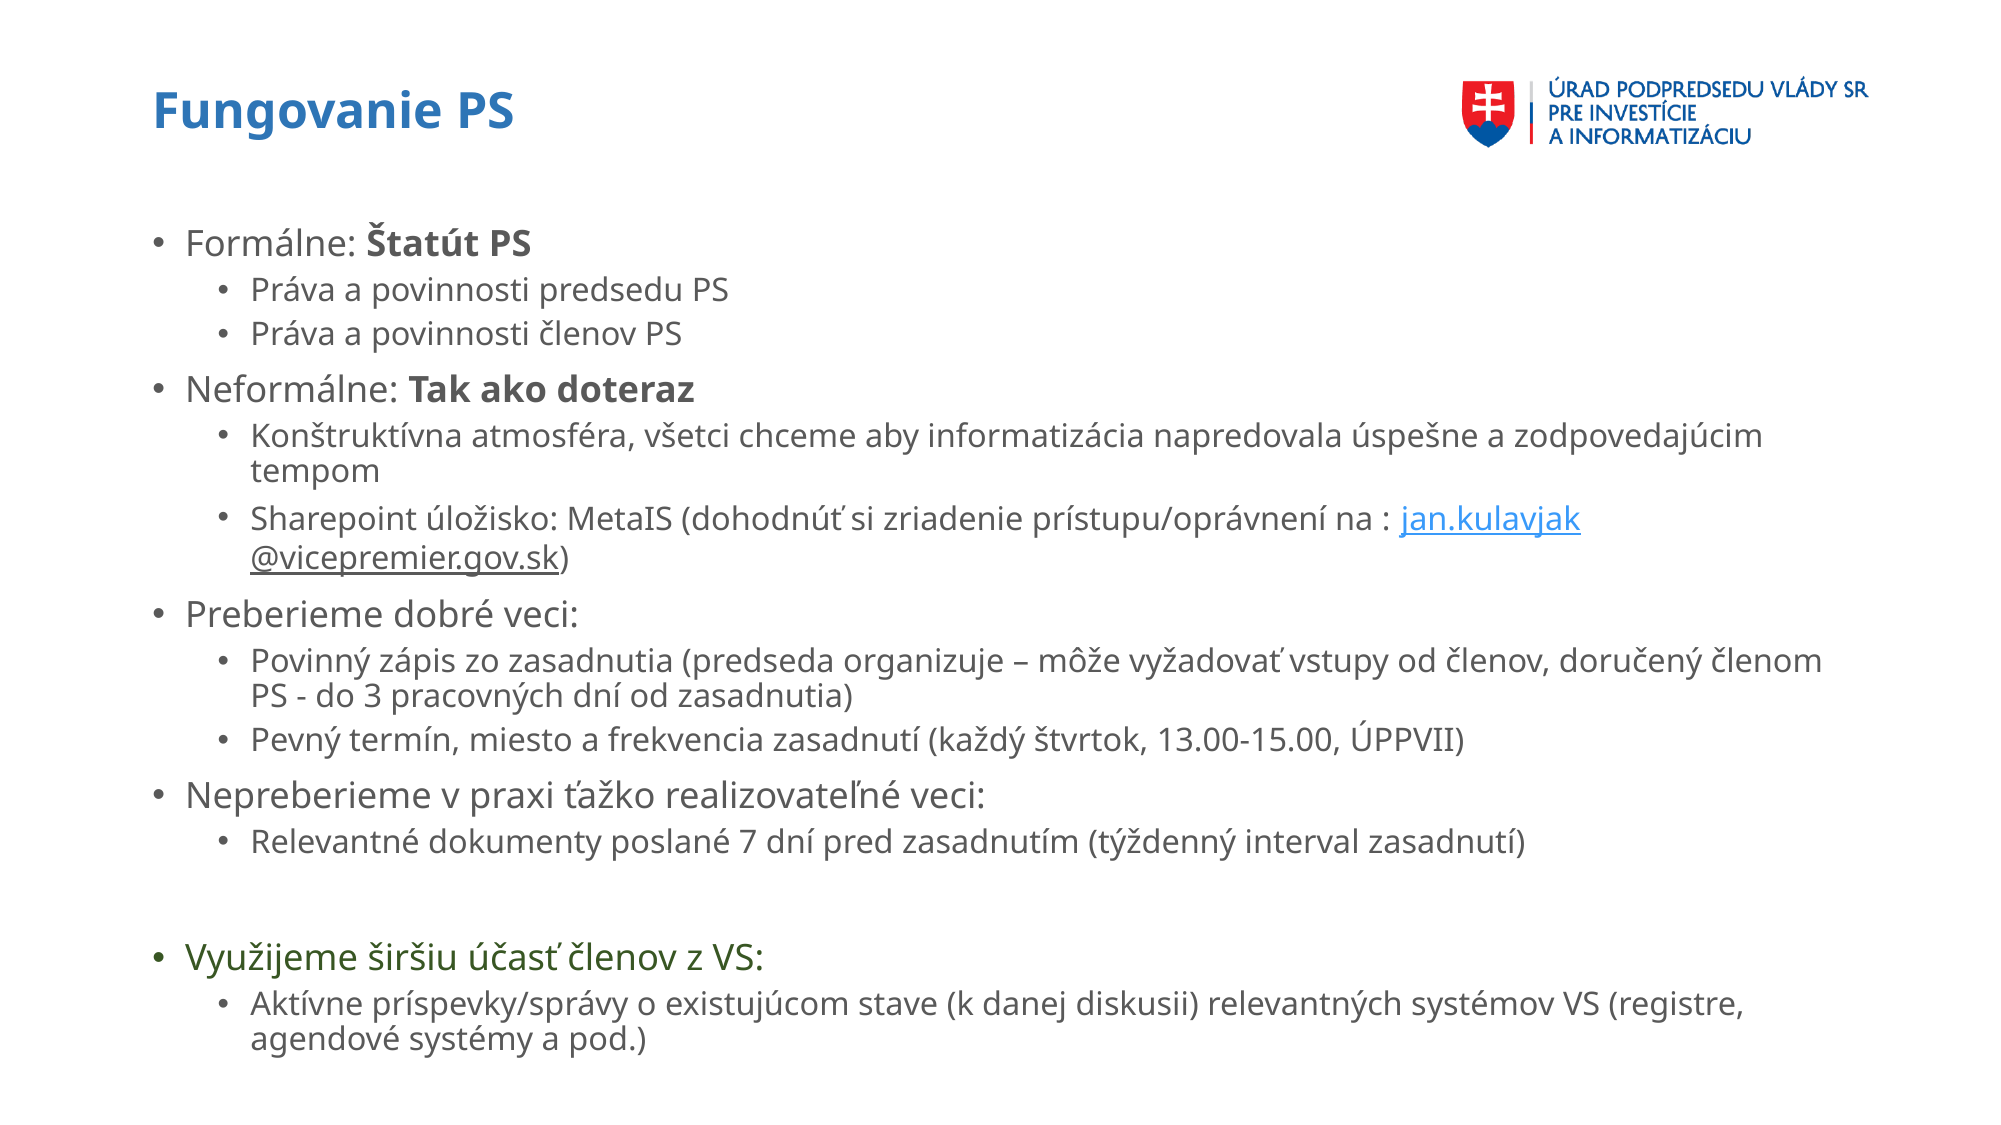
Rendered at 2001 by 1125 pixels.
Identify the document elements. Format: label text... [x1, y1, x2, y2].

list Formálne: Štatút PS Práva a povinnosti predsedu PS Práva a povinnosti členov PS Neformálne: Tak ako doteraz Konštruktívna atmosféra, všetci chceme aby informatizácia napredovala úspešne a zodpovedajúcim tempom Sharepoint úložisko: MetaIS (dohodnúť si zriadenie prístupu/oprávnení na : jan.kulavjak@vicepremier.gov.sk) Preberieme dobré veci: Povinný zápis zo zasadnutia (predseda organizuje – môže vyžadovať vstupy od členov, doručený členom PS - do 3 pracovných dní od zasadnutia) Pevný termín, miesto a frekvencia zasadnutí (každý štvrtok, 13.00-15.00, ÚPPVII) Nepreberieme v praxi ťažko realizovateľné veci: Relevantné dokumenty poslané 7 dní pred zasadnutím (týždenný interval zasadnutí) Využijeme širšiu účasť členov z VS: Aktívne príspevky/správy o existujúcom stave (k danej diskusii) relevantných systémov VS (registre, agendové systémy a pod.) [137, 217, 1863, 1074]
title Fungovanie PS [137, 70, 1323, 154]
picture [1412, 30, 1918, 194]
